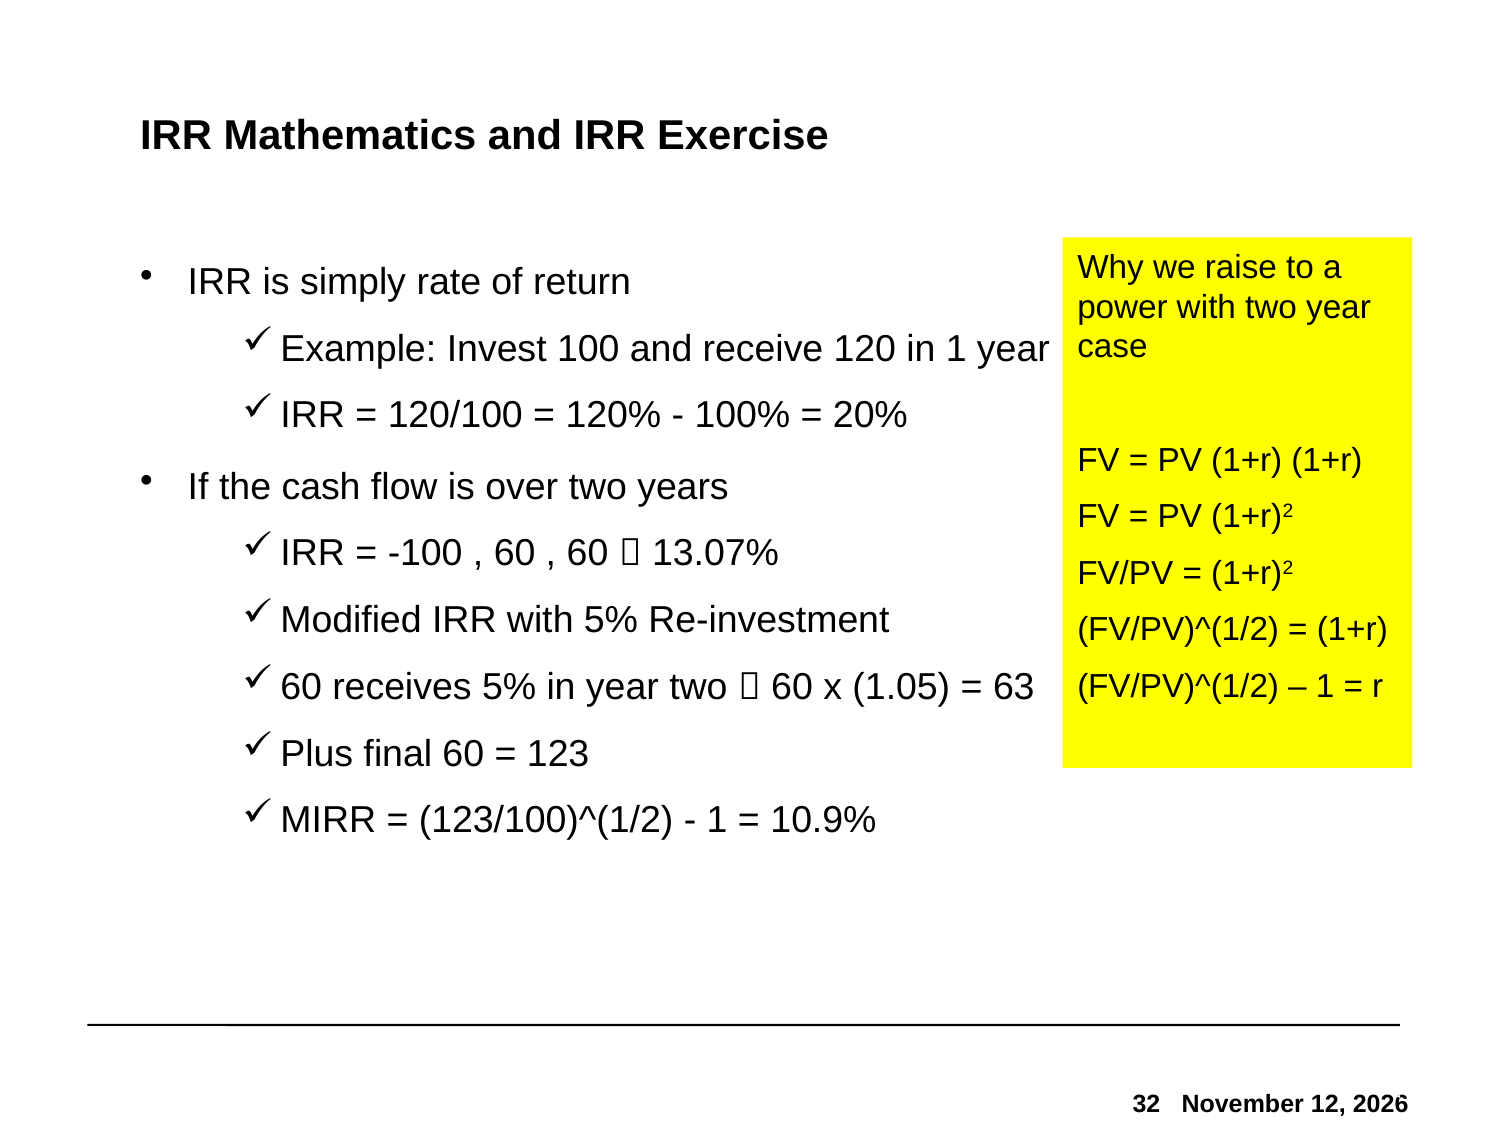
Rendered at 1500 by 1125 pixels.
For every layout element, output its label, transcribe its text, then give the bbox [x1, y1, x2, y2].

title IRR Mathematics and IRR Exercise [124, 99, 1401, 226]
list IRR is simply rate of return Example: Invest 100 and receive 120 in 1 year IRR = 120/100 = 120% - 100% = 20% If the cash flow is over two years IRR = -100 , 60 , 60  13.07% Modified IRR with 5% Re-investment 60 receives 5% in year two  60 x (1.05) = 63 Plus final 60 = 123 MIRR = (123/100)^(1/2) - 1 = 10.9% [124, 249, 1426, 1013]
text_box Why we raise to a power with two year case FV = PV (1+r) (1+r) FV = PV (1+r)2 FV/PV = (1+r)2 (FV/PV)^(1/2) = (1+r) (FV/PV)^(1/2) – 1 = r [1062, 237, 1413, 768]
